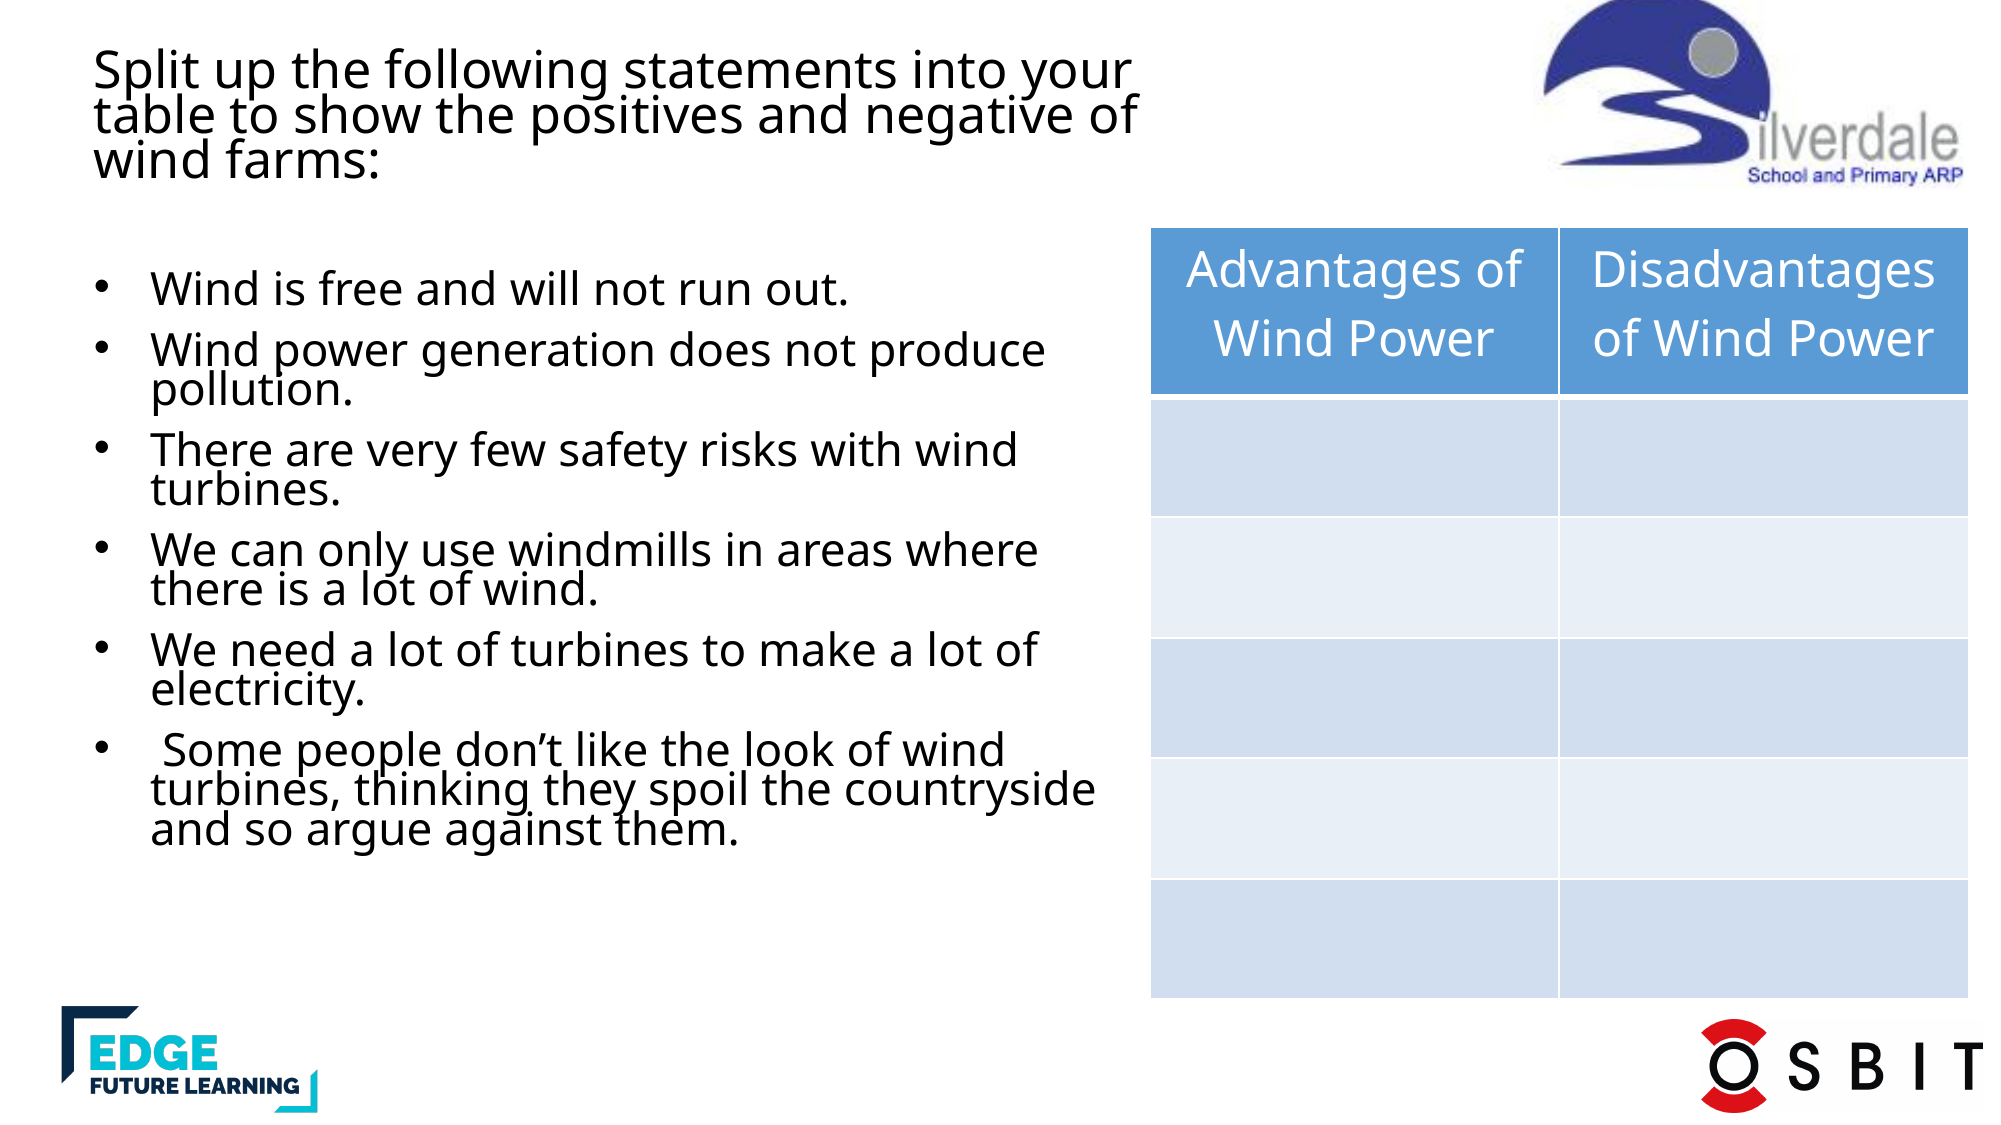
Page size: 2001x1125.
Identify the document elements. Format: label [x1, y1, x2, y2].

picture [20, 958, 330, 1125]
text_box [0, 0, 2000, 1125]
